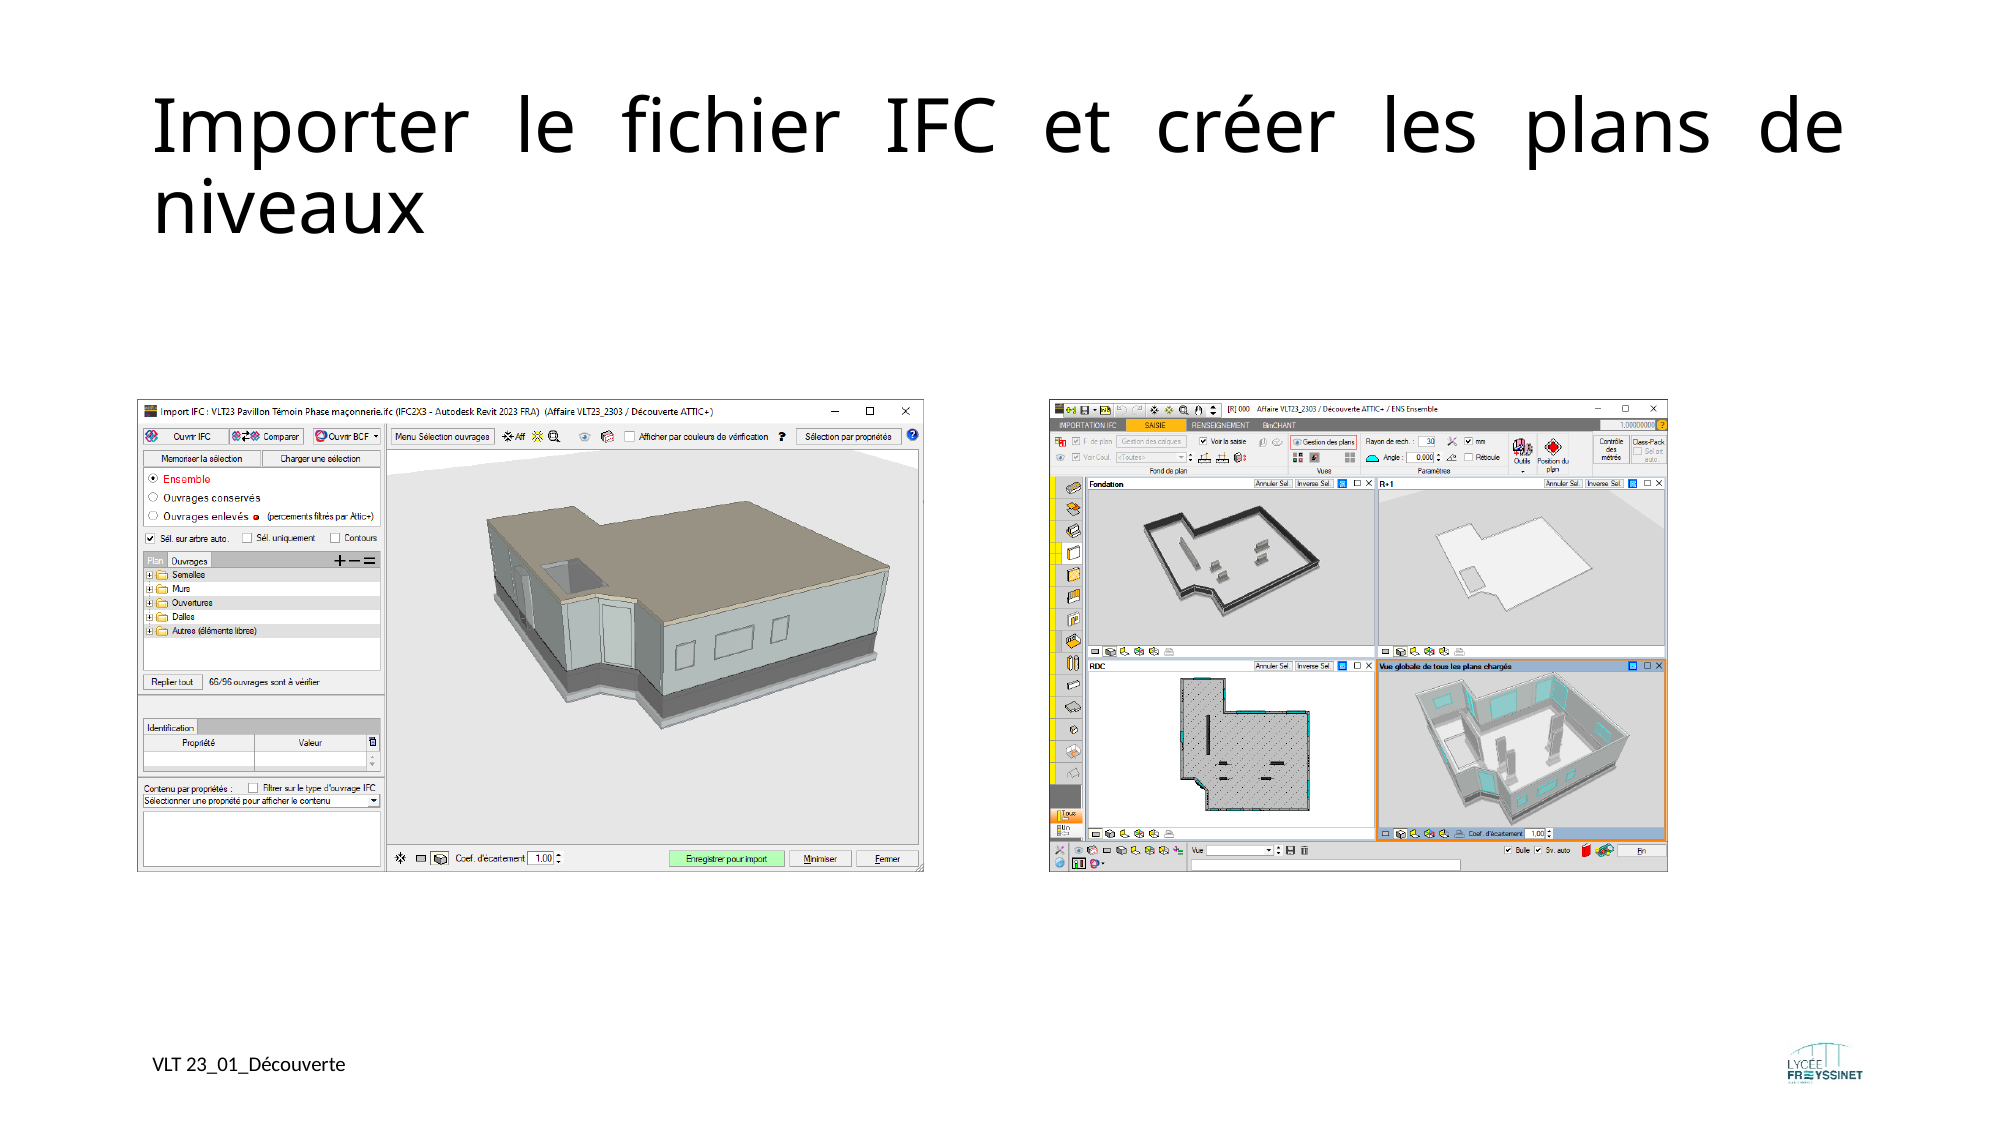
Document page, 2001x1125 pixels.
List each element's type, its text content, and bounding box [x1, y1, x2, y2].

picture [137, 399, 924, 872]
title Importer le fichier IFC et créer les plans de niveaux [137, 59, 1863, 278]
picture [1787, 1042, 1863, 1084]
picture [1049, 399, 1668, 872]
